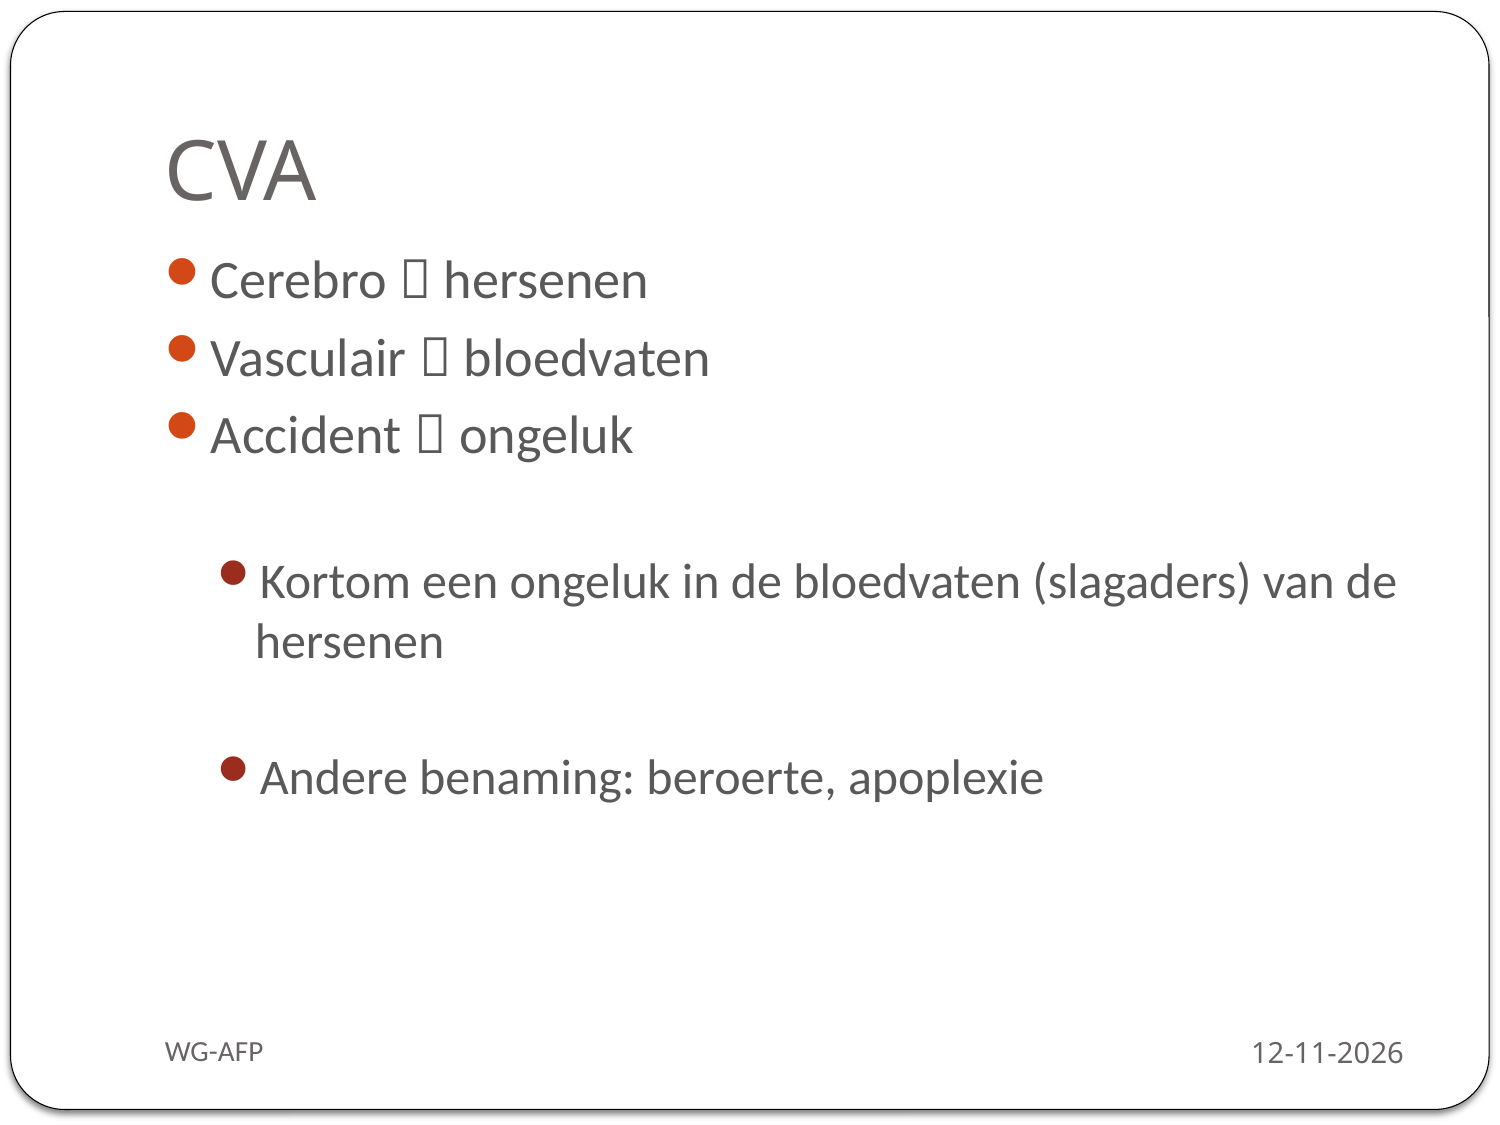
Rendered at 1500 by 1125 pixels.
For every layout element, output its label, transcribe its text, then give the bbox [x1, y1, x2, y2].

title CVA [150, 45, 1425, 233]
footer WG-AFP [150, 1012, 800, 1088]
list Cerebro  hersenen Vasculair  bloedvaten Accident  ongeluk Kortom een ongeluk in de bloedvaten (slagaders) van de hersenen Andere benaming: beroerte, apoplexie [150, 237, 1425, 988]
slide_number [1012, 1015, 1419, 1094]
